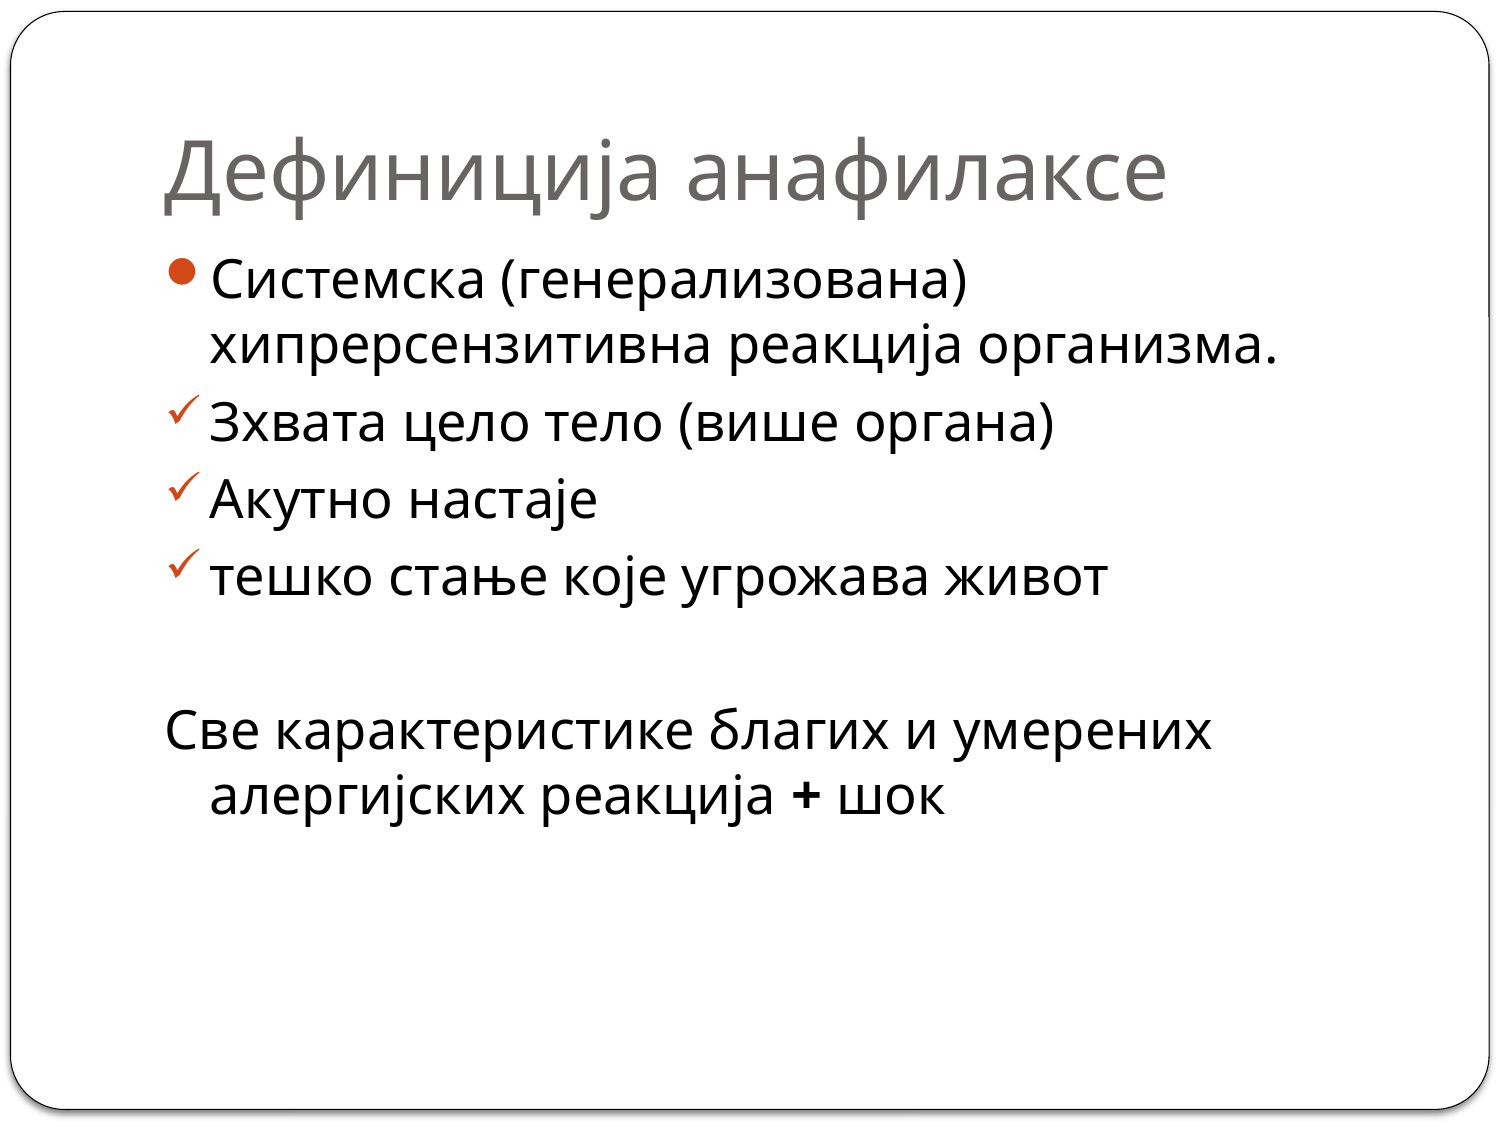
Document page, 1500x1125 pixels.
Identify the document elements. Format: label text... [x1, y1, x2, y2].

list Системска (генерализована) хипрерсензитивна реакција организма. Зхвата цело тело (више органа) Акутно настаје тешко стање које угрожава живот Све карактеристике благих и умерених алергијских реакција + шок [150, 237, 1425, 988]
title Дефиниција анафилаксе [150, 45, 1425, 233]
